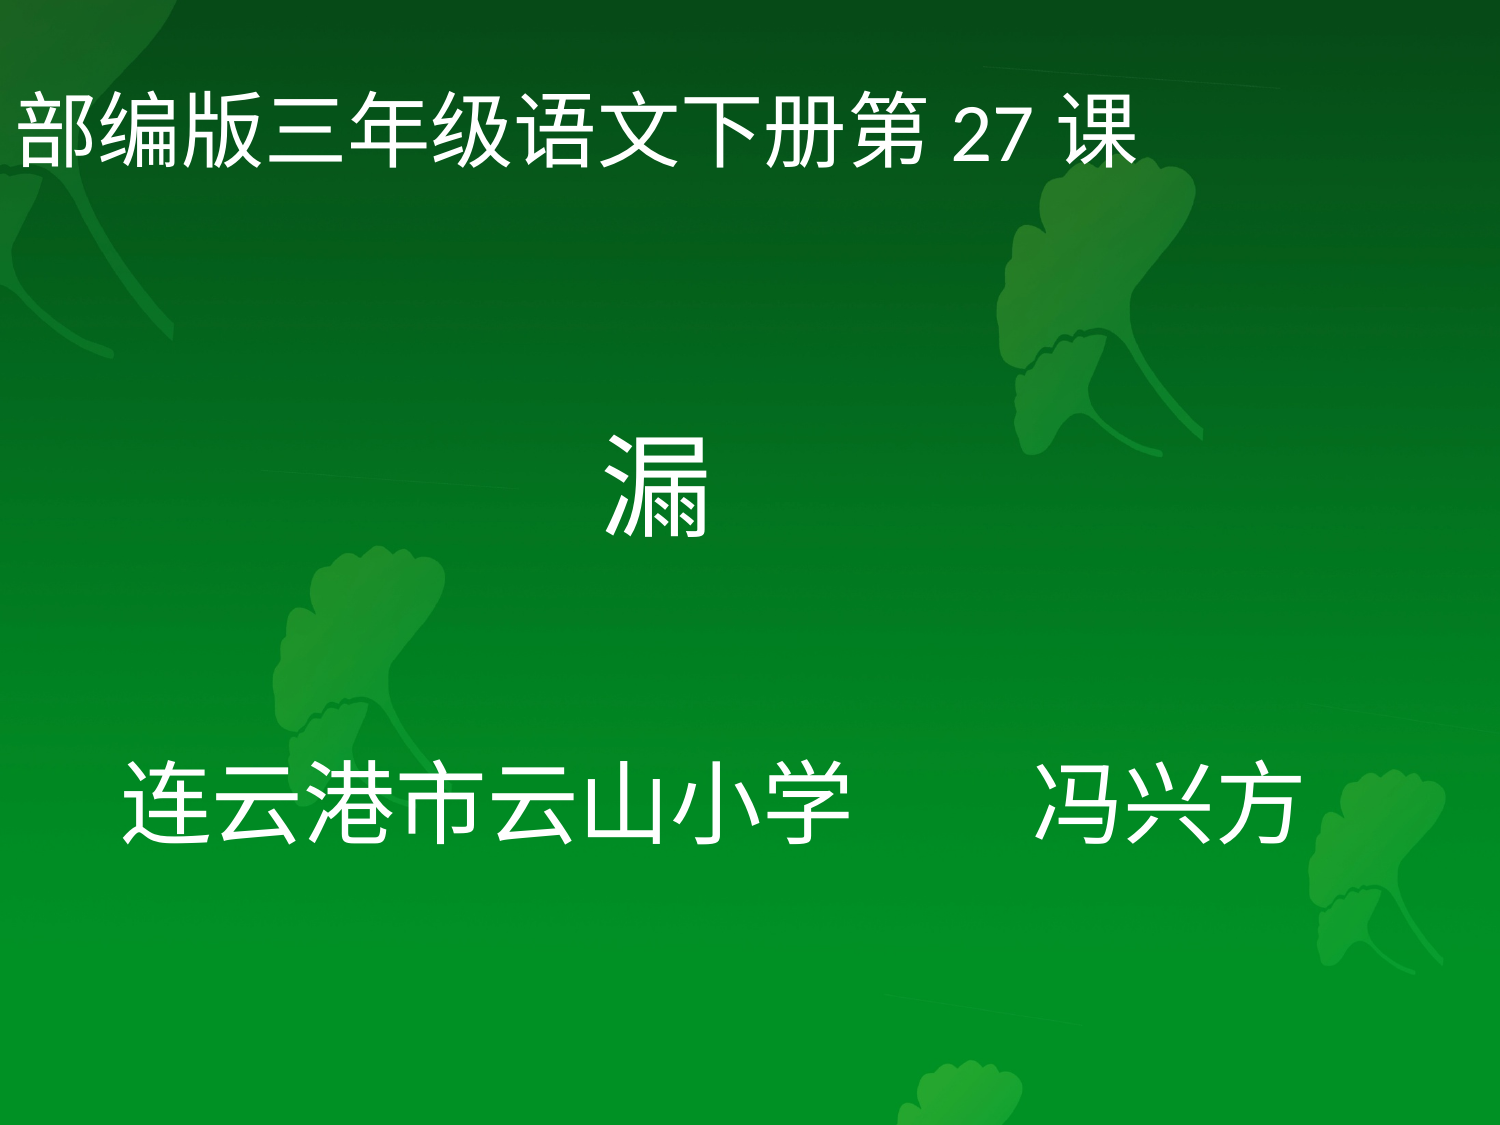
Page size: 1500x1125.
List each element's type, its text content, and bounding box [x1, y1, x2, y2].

text_box 连云港市云山小学 冯兴方 [105, 738, 1348, 863]
title 漏 [175, 363, 1137, 605]
text_box 部编版三年级语文下册第27课 [0, 70, 1418, 186]
picture [0, 0, 1500, 1125]
